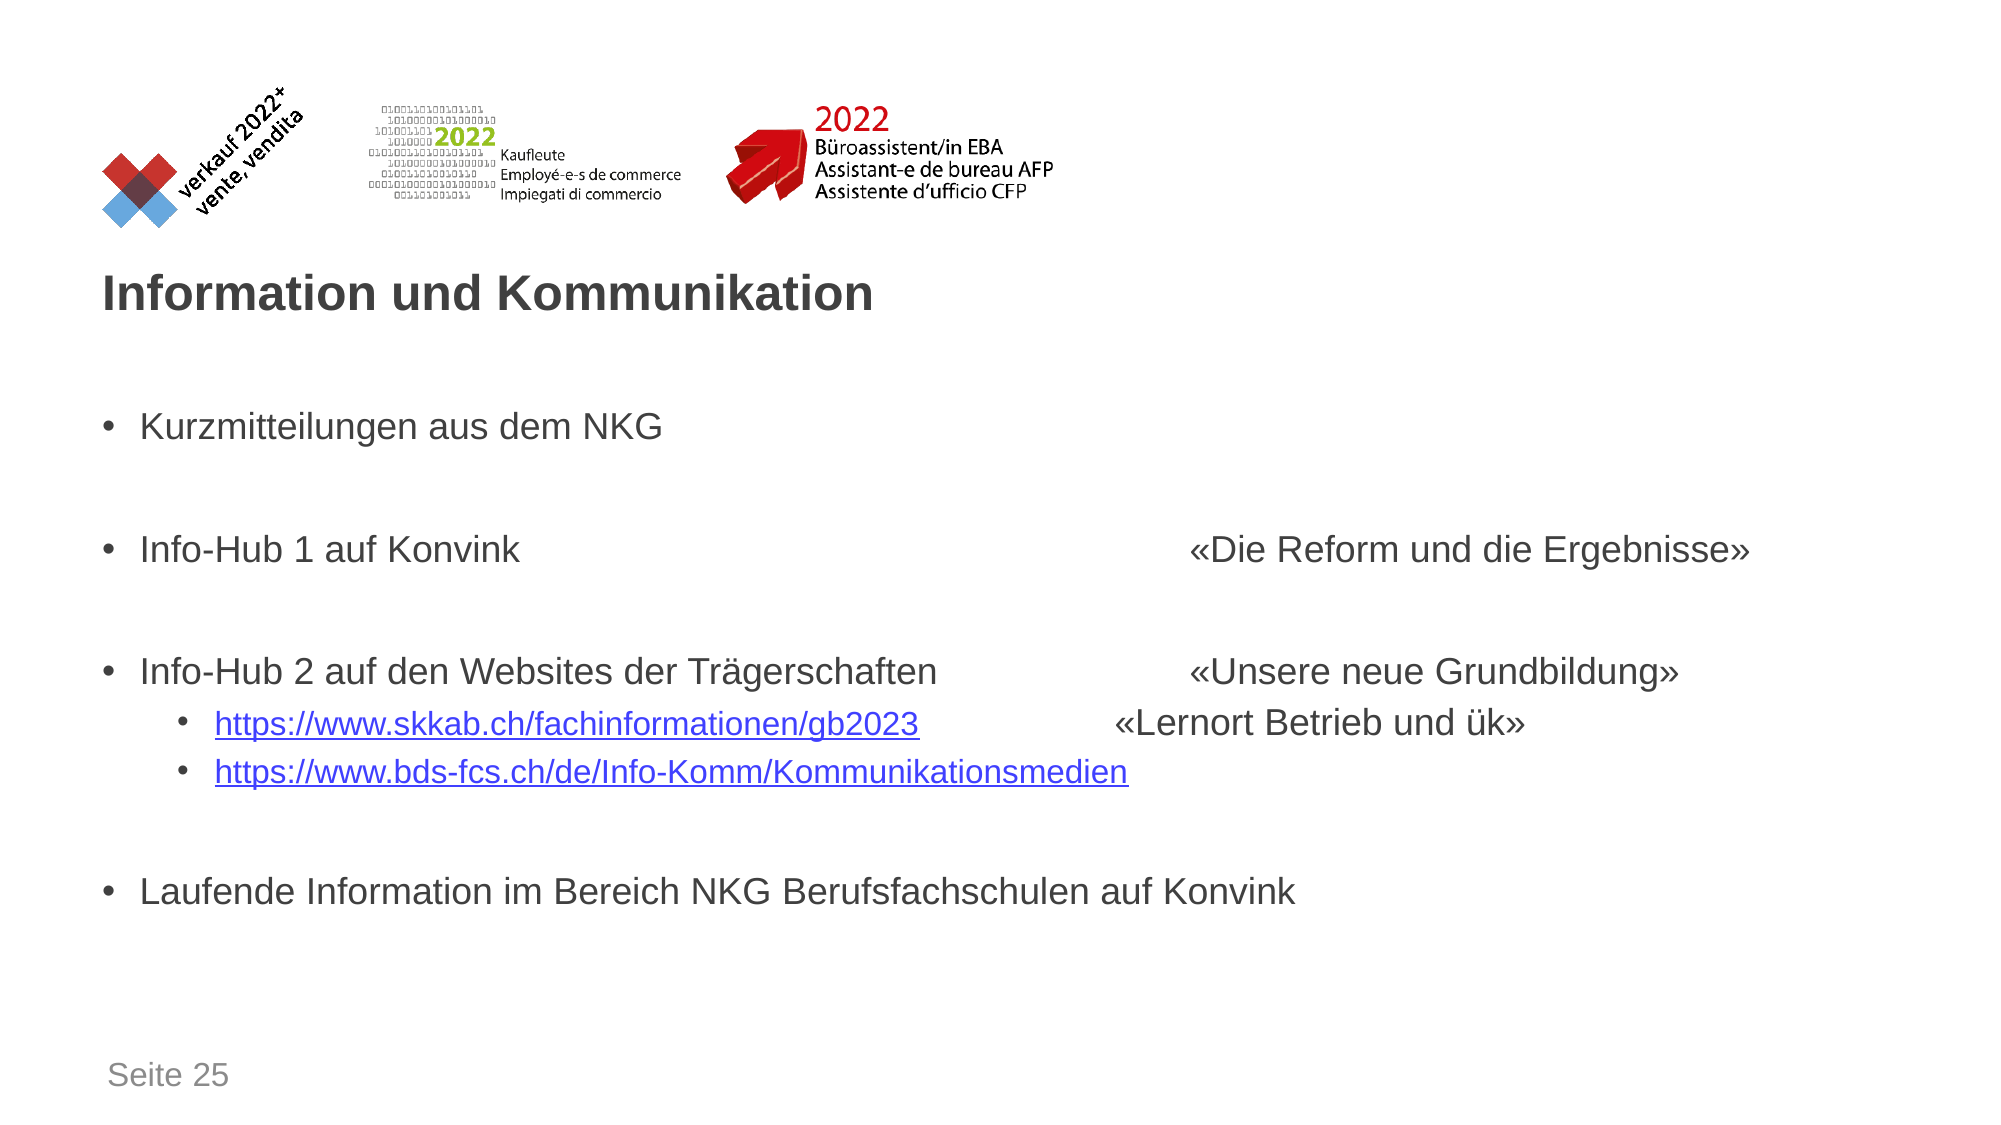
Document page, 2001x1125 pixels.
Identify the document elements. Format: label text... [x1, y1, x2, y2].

picture [102, 87, 303, 228]
picture [369, 106, 681, 204]
picture [726, 106, 1053, 204]
slide_number Seite 25 [92, 1042, 346, 1103]
title Information und Kommunikation [102, 267, 1940, 407]
list Kurzmitteilungen aus dem NKG Info-Hub 1 auf Konvink «Die Reform und die Ergebnisse» Info-Hub 2 auf den Websites der Trägerschaften «Unsere neue Grundbildung» https://www.skkab.ch/fachinformationen/gb2023 «Lernort Betrieb und ük» https://www.bds-fcs.ch/de/Info-Komm/Kommunikationsmedien Laufende Information im Bereich NKG Berufsfachschulen auf Konvink [102, 407, 1940, 1037]
